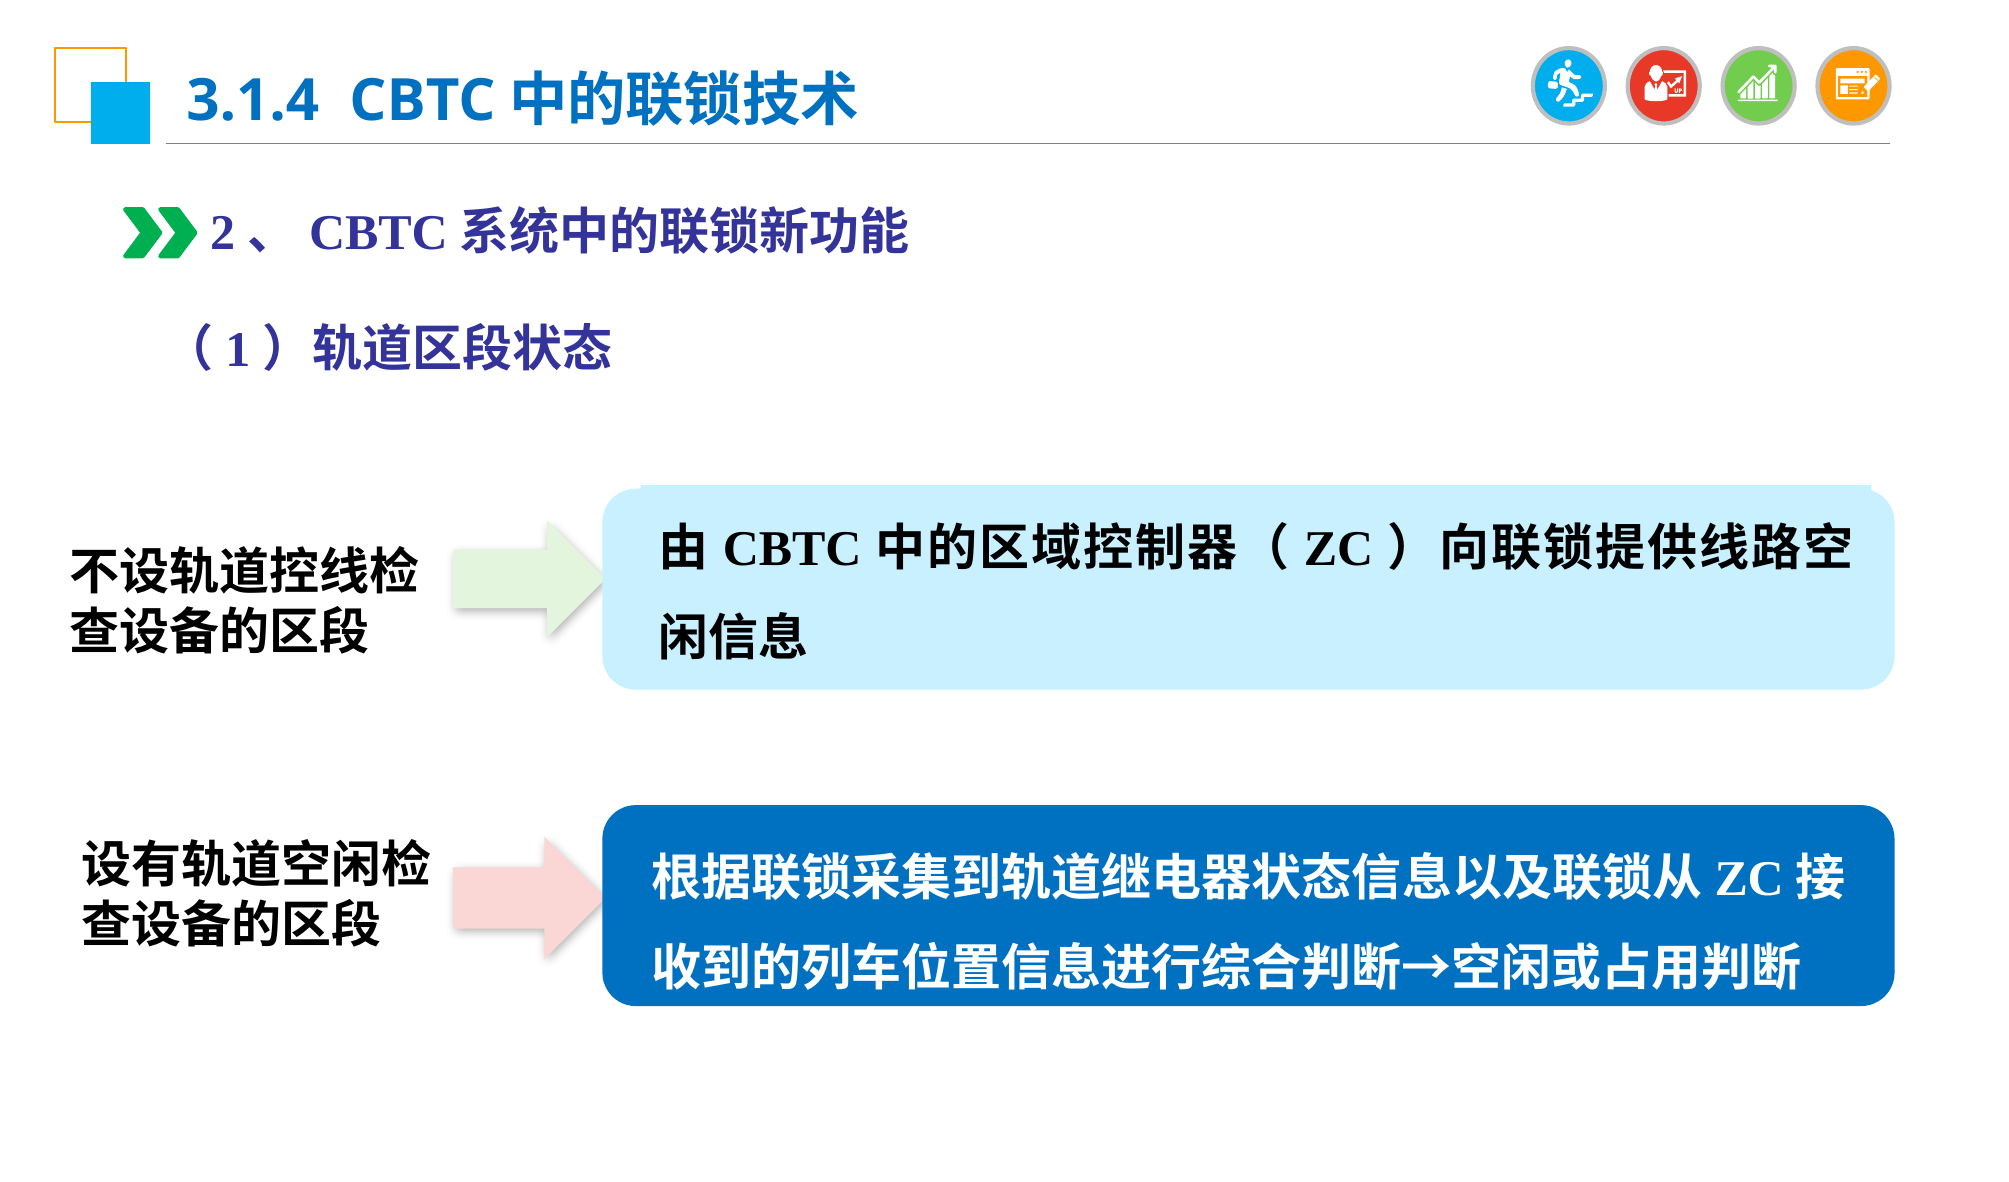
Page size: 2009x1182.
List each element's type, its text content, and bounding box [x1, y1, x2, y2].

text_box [602, 804, 1895, 1007]
text_box [477, 834, 597, 962]
text_box [465, 518, 597, 640]
text_box 设有轨道空闲检查设备的区段 [66, 824, 477, 960]
text_box 3.1.4 CBTC中的联锁技术 [165, 51, 880, 142]
text_box （1）轨道区段状态 [148, 309, 1508, 385]
text_box 不设轨道控线检查设备的区段 [54, 531, 465, 667]
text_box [124, 191, 970, 269]
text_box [602, 484, 1895, 690]
